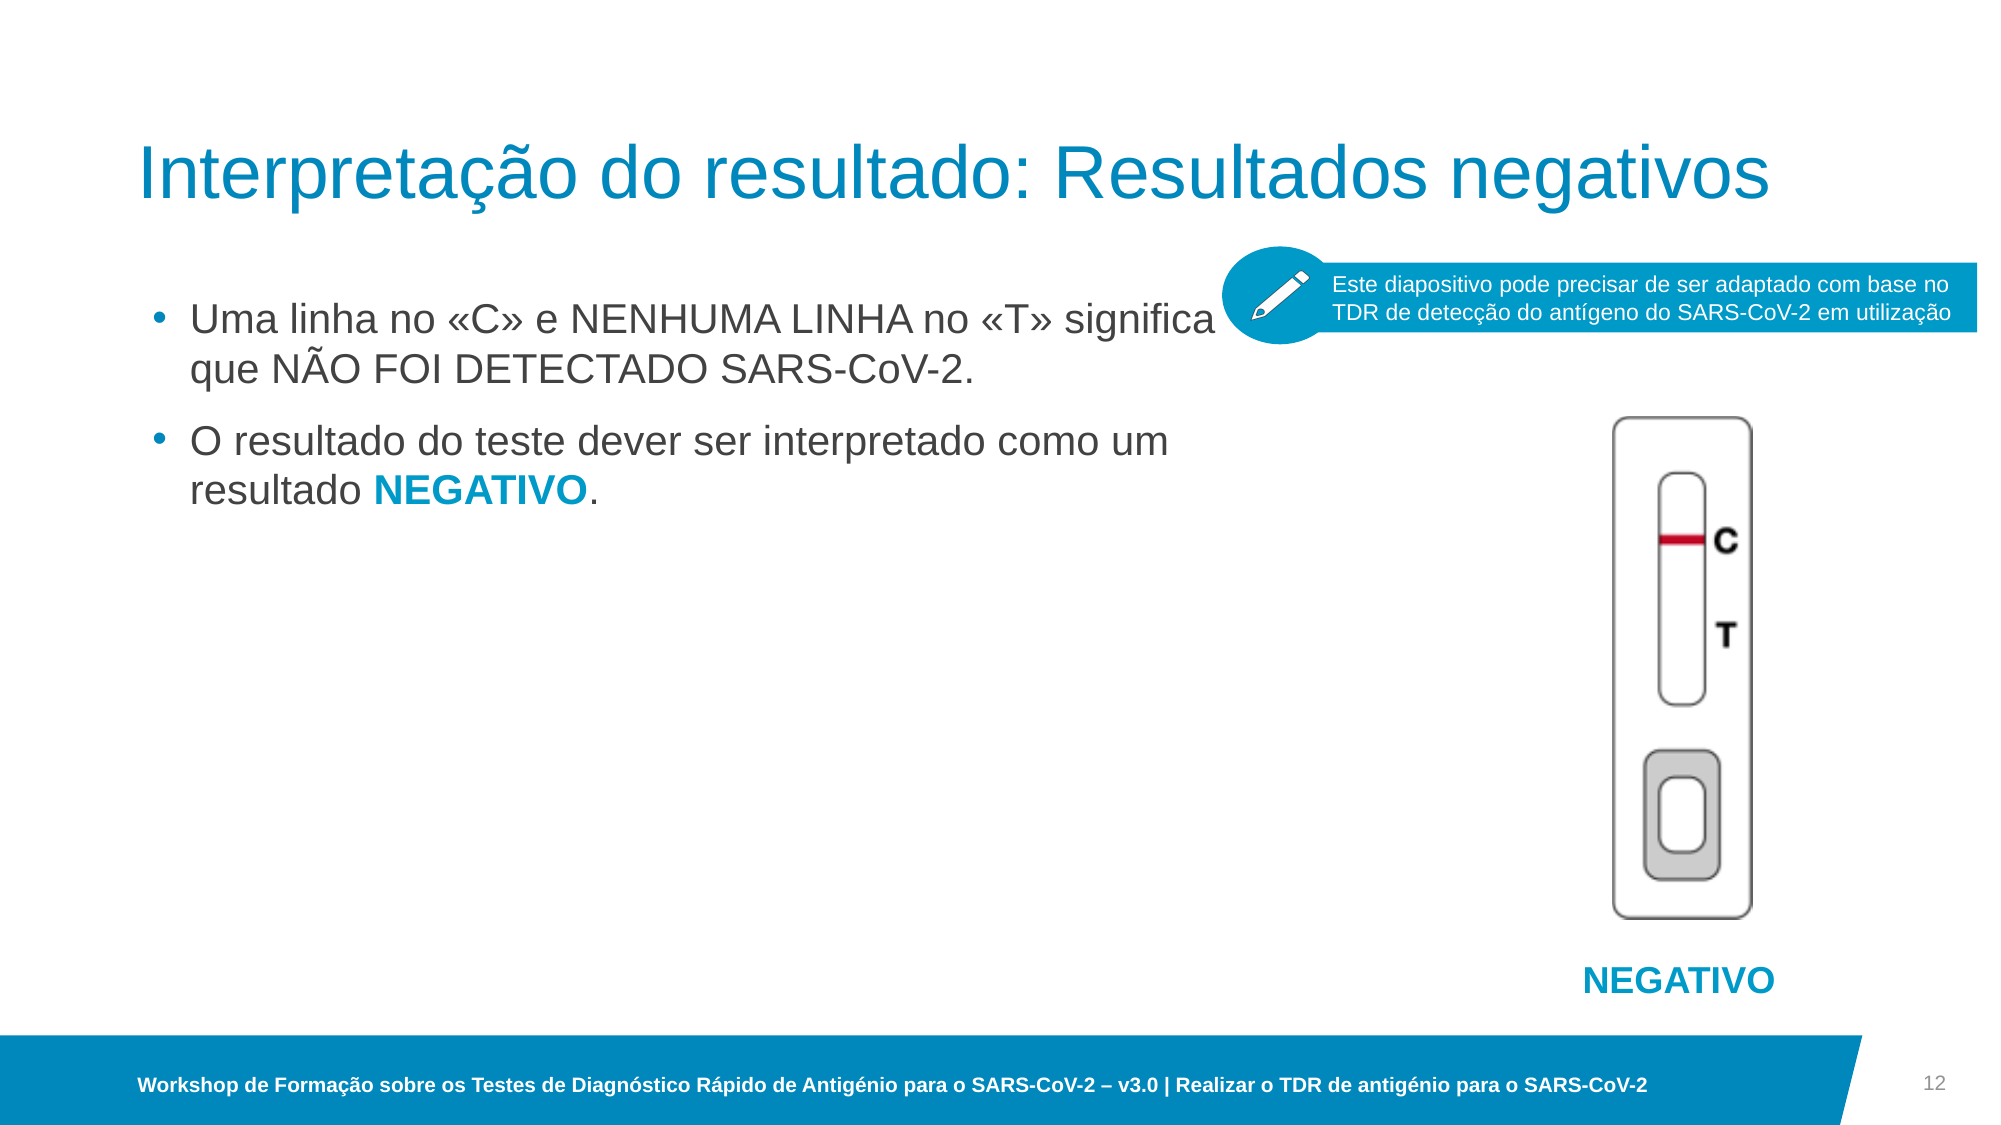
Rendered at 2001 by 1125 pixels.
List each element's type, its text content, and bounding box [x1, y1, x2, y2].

footer Workshop de Formação sobre os Testes de Diagnóstico Rápido de Antigénio para o SARS-CoV-2 – v3.0 | Realizar o TDR de antigénio para o SARS-CoV-2 [137, 1042, 1813, 1125]
slide_number 12 [1862, 1035, 1947, 1125]
picture [1612, 416, 1753, 920]
title Interpretação do resultado: Resultados negativos [137, 59, 1863, 215]
list Uma linha no «C» e NENHUMA LINHA no «T» significa que NÃO FOI DETECTADO SARS-CoV-2. O resultado do teste dever ser interpretado como um resultado NEGATIVO. [137, 284, 1300, 1014]
text_box NEGATIVO [1567, 948, 1798, 1009]
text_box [1222, 246, 1978, 345]
